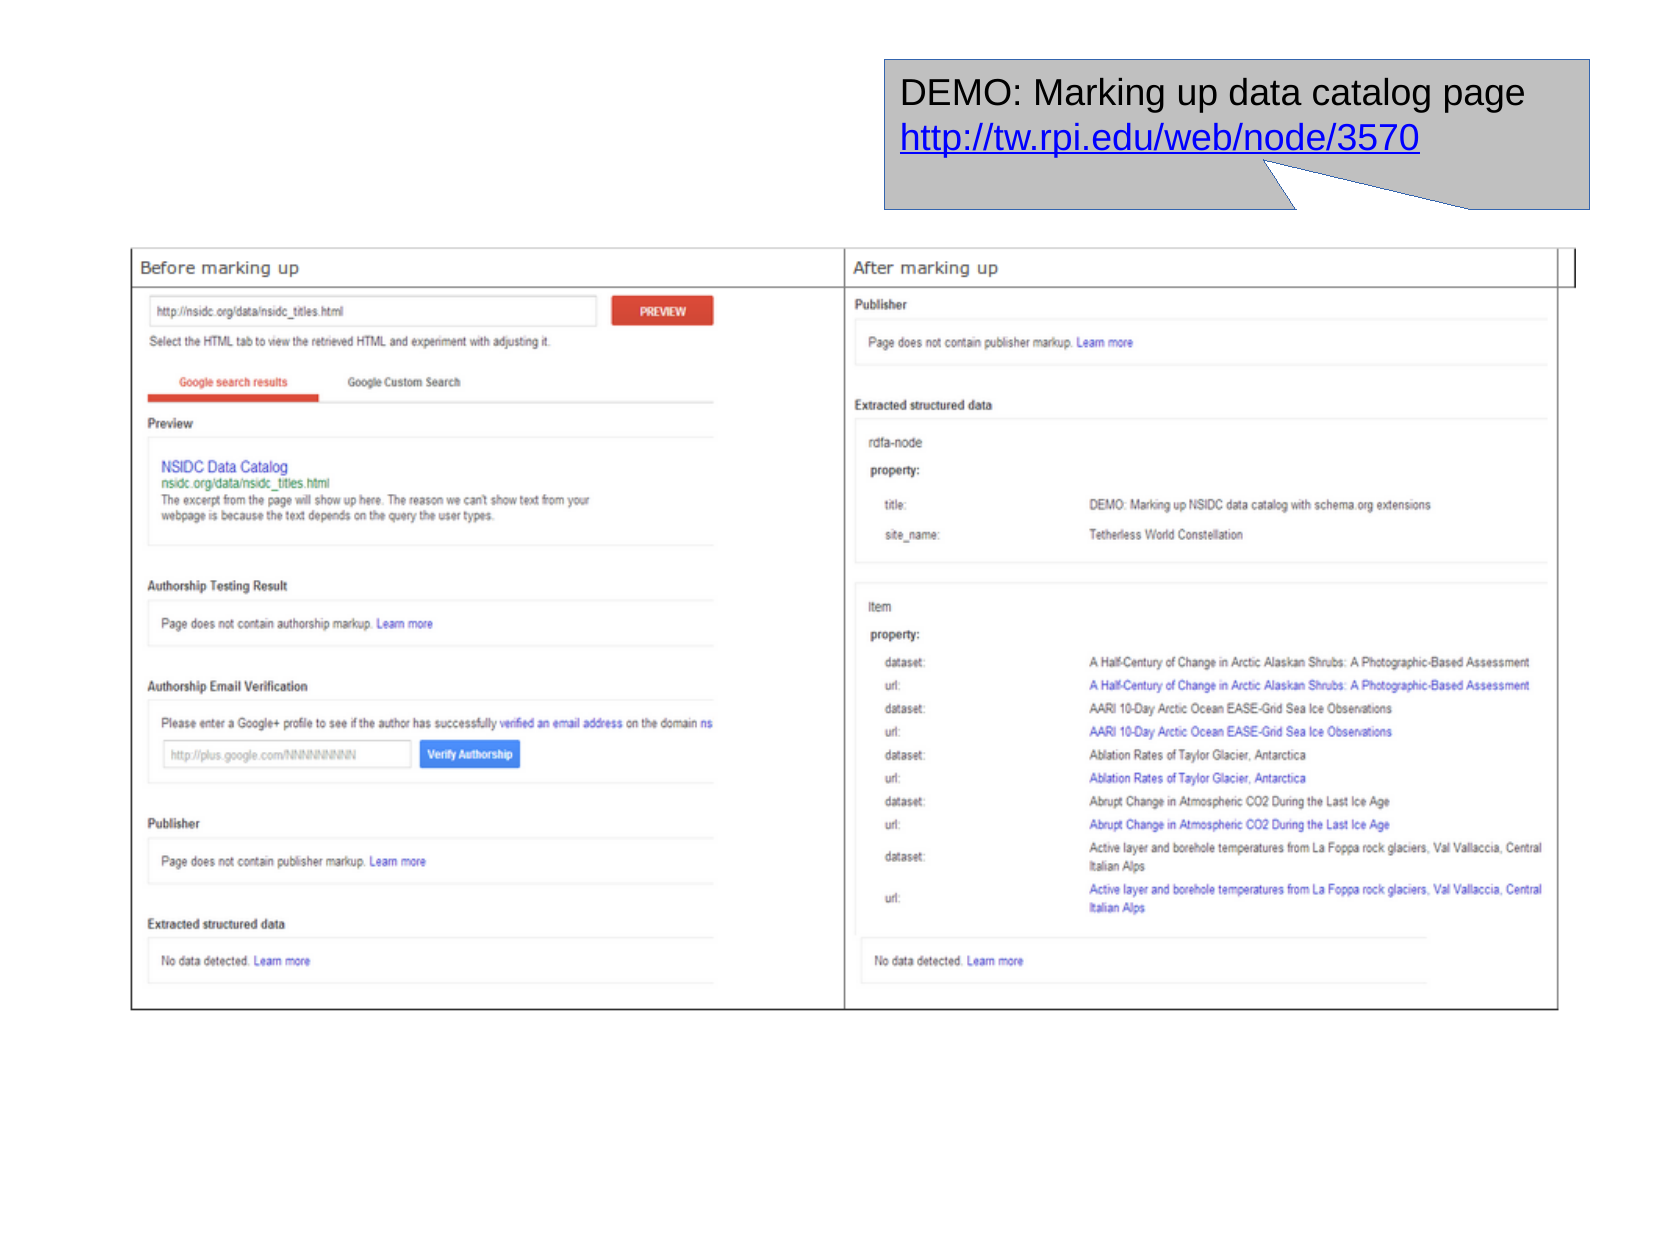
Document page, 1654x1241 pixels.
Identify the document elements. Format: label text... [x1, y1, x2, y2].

picture [109, 221, 1576, 1034]
text_box DEMO: Marking up data catalog page http://tw.rpi.edu/web/node/3570 [884, 59, 1590, 210]
